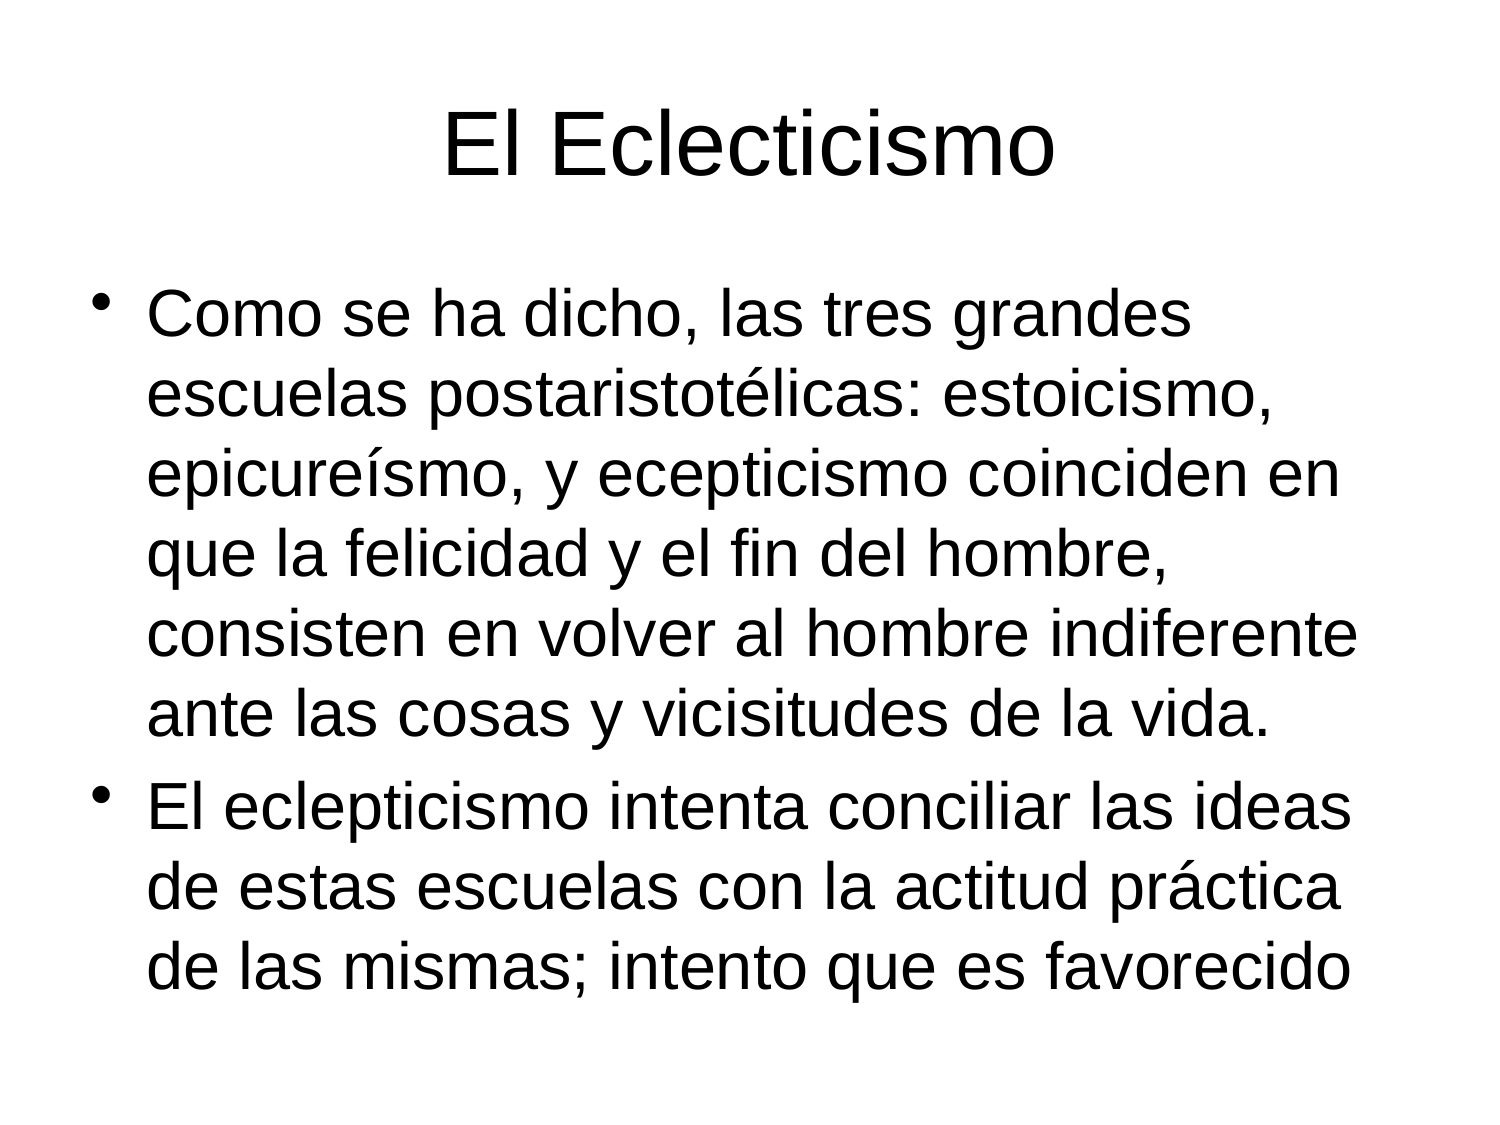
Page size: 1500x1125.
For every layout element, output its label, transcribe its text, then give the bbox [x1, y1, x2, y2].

title El Eclecticismo [74, 44, 1426, 233]
list Como se ha dicho, las tres grandes escuelas postaristotélicas: estoicismo, epicureísmo, y ecepticismo coinciden en que la felicidad y el fin del hombre, consisten en volver al hombre indiferente ante las cosas y vicisitudes de la vida. El eclepticismo intenta conciliar las ideas de estas escuelas con la actitud práctica de las mismas; intento que es favorecido [74, 262, 1426, 1071]
